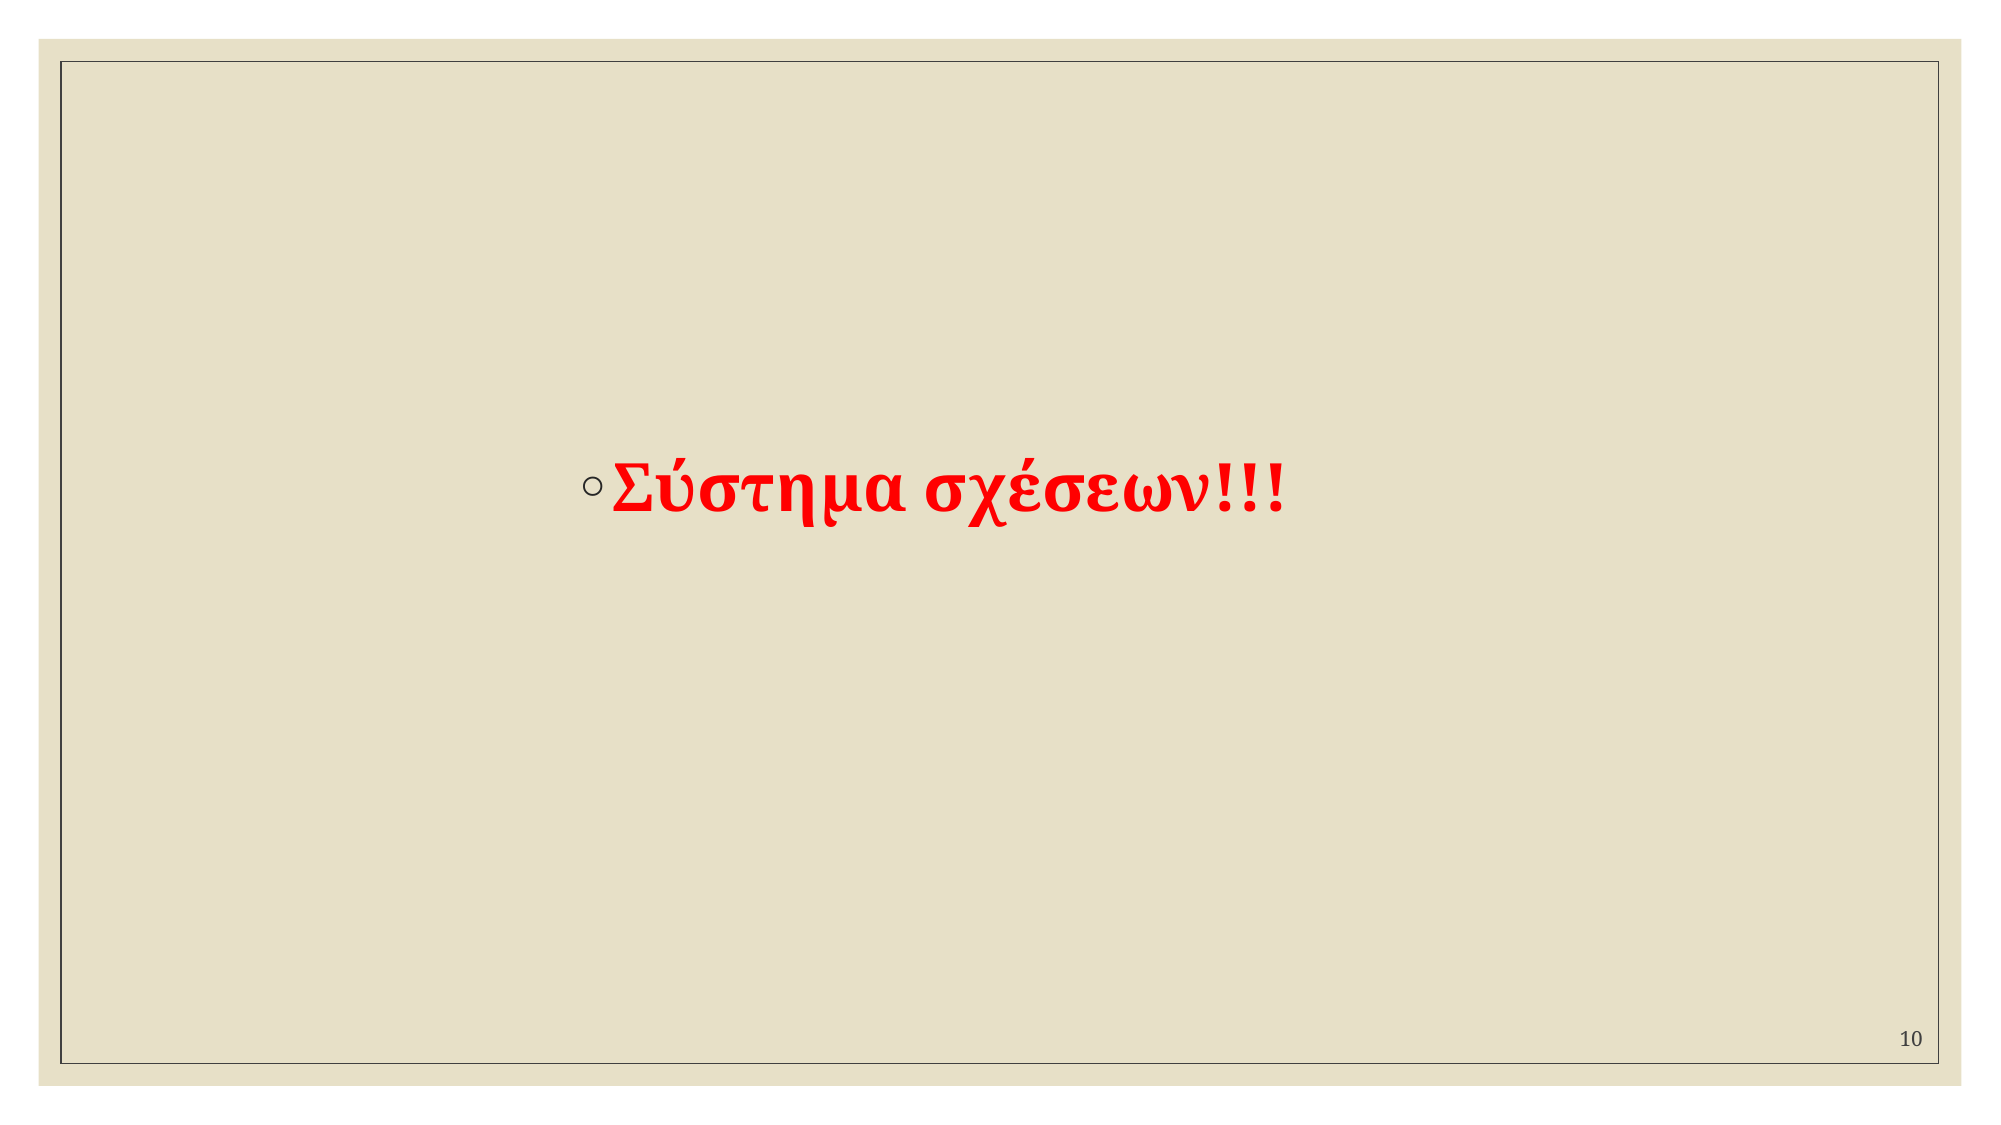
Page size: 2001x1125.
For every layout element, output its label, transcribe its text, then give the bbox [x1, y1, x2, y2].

list Σύστημα σχέσεων!!! [106, 239, 1757, 886]
slide_number 10 [1697, 1019, 1938, 1062]
